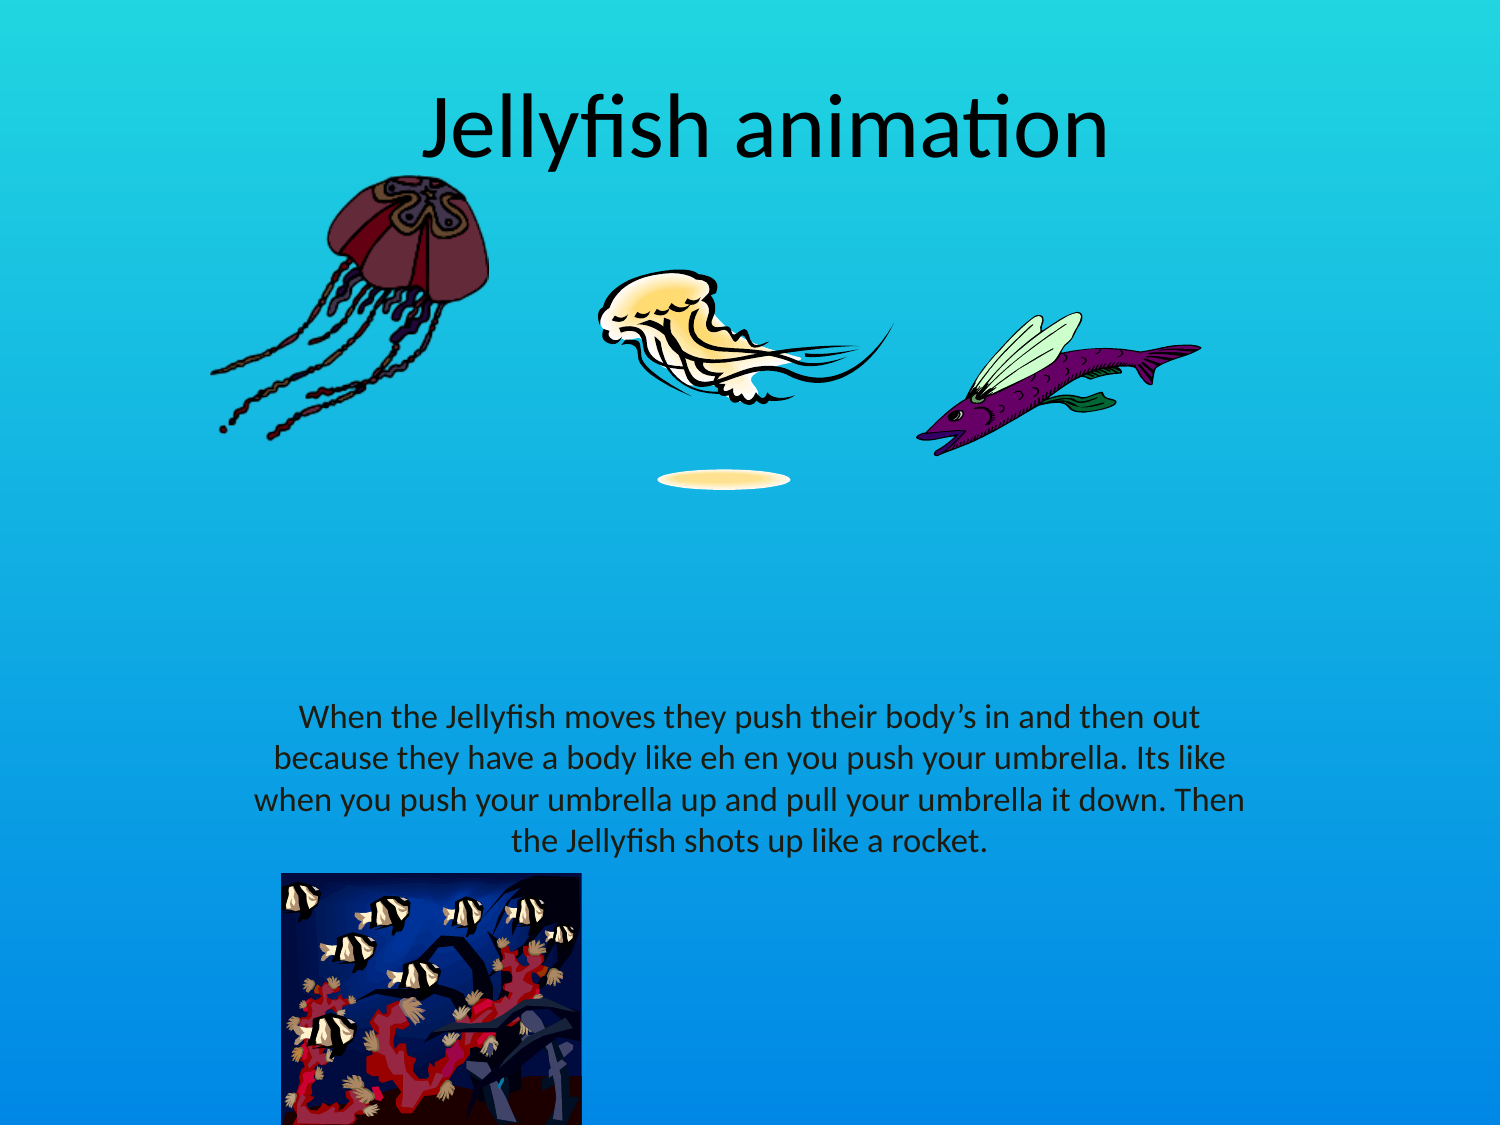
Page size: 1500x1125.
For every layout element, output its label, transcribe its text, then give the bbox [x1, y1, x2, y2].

picture [280, 874, 582, 1125]
picture [0, 269, 1500, 493]
picture [210, 175, 490, 444]
subtitle When the Jellyfish moves they push their body’s in and then out because they have a body like eh en you push your umbrella. Its like when you push your umbrella up and pull your umbrella it down. Then the Jellyfish shots up like a rocket. [225, 637, 1275, 925]
title Jellyfish animation [128, 0, 1404, 242]
picture [900, 314, 1199, 432]
